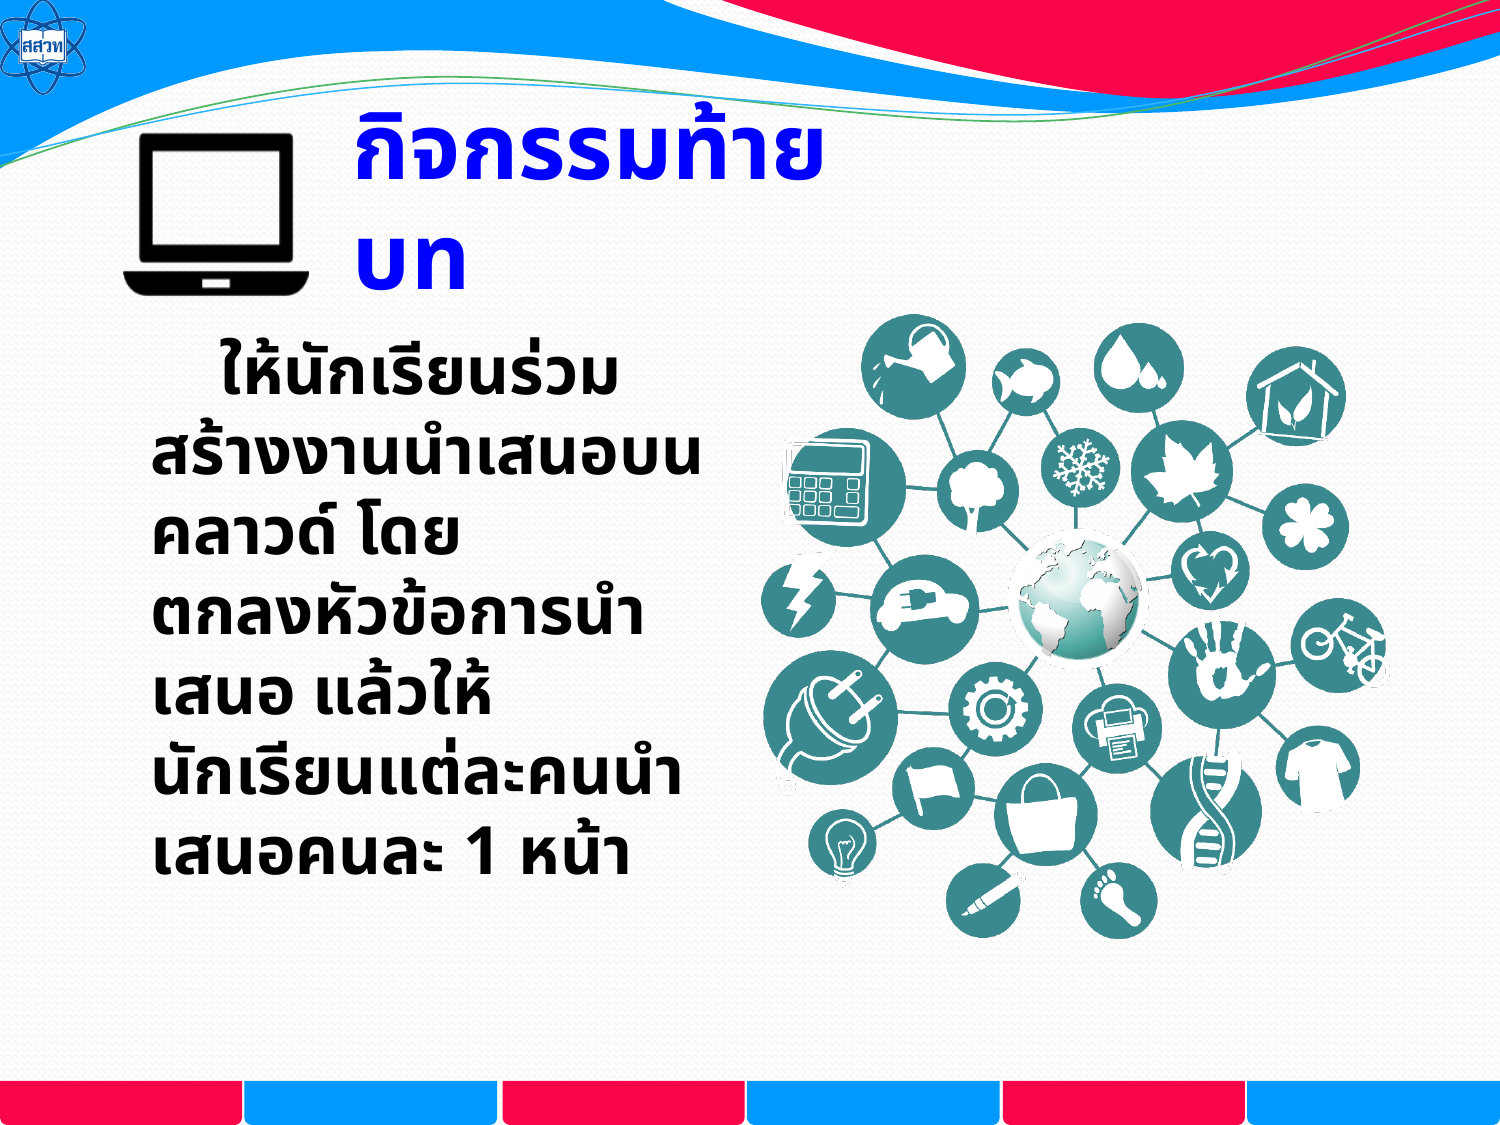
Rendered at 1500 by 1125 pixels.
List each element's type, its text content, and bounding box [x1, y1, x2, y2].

picture [0, 0, 86, 95]
picture [123, 91, 309, 339]
text_box ให้นักเรียนร่วมสร้างงานนำเสนอบนคลาวด์ โดย ตกลงหัวข้อการนำเสนอ แล้วให้นักเรียนแต่ละคนนำเสนอคนละ 1 หน้า [135, 320, 725, 896]
title กิจกรรมท้ายบท [352, 191, 861, 308]
picture [761, 314, 1391, 939]
